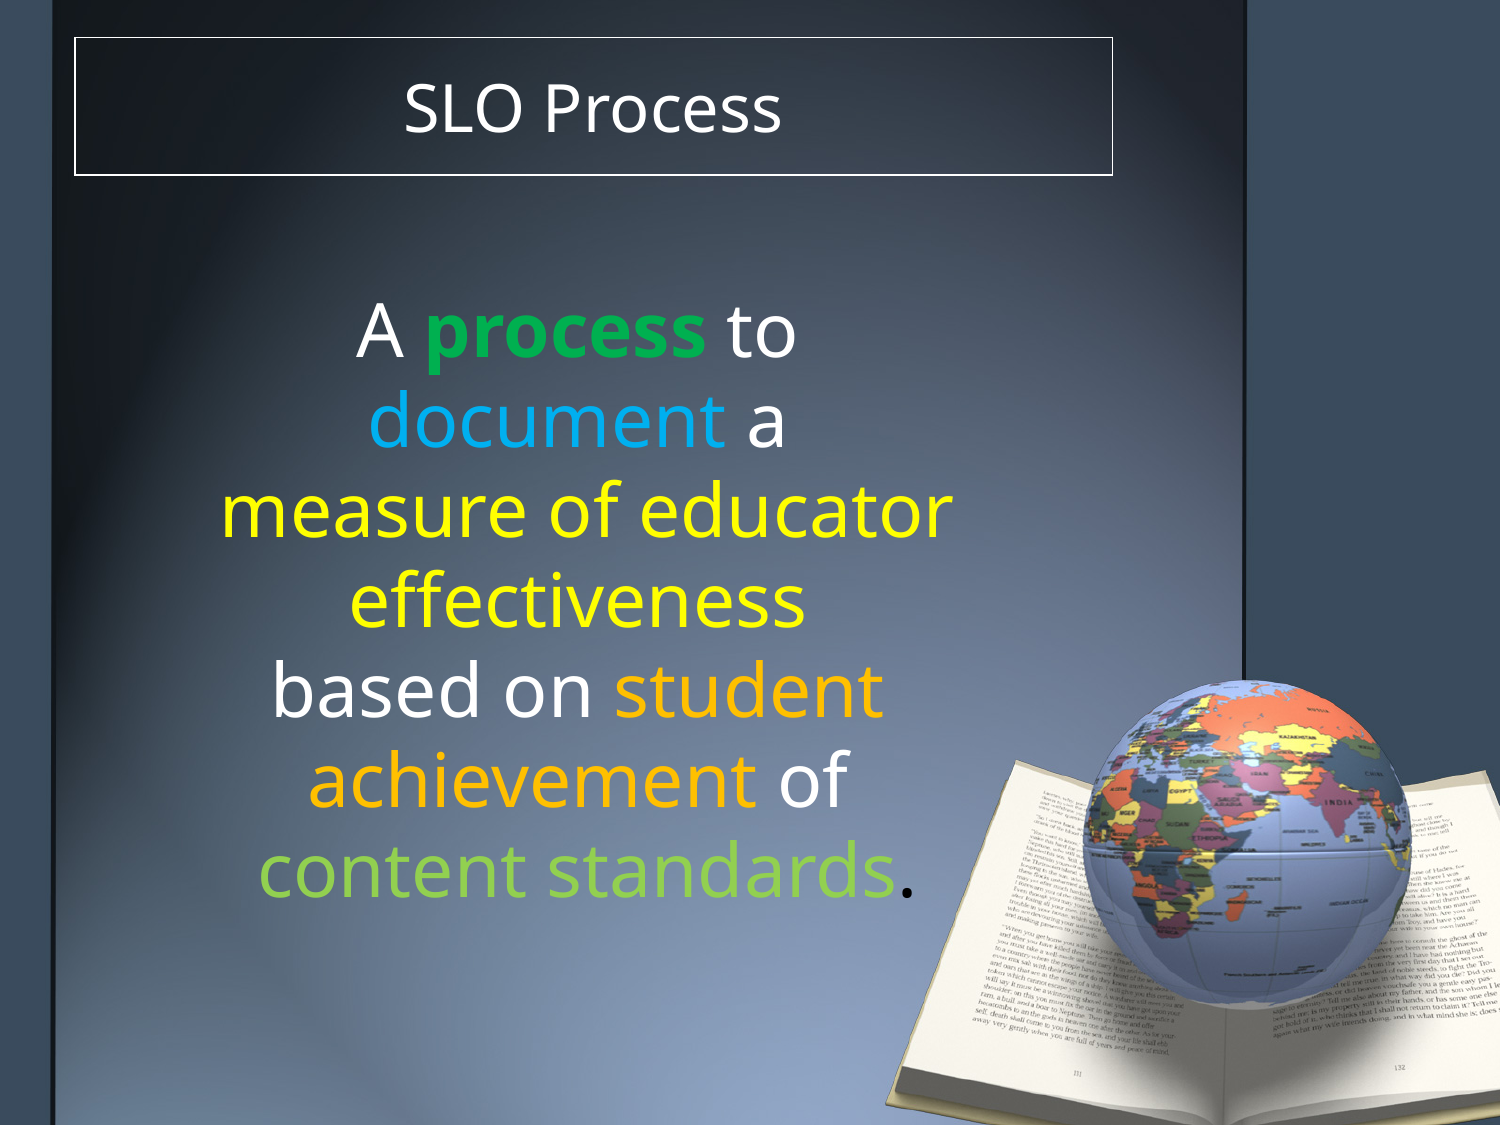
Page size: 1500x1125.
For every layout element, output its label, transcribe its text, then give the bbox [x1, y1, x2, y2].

title SLO Process [74, 37, 1113, 176]
picture [0, 0, 1500, 1125]
text_box A process to document a measure of educator effectiveness based on student achievement of content standards. [75, 275, 1100, 1063]
